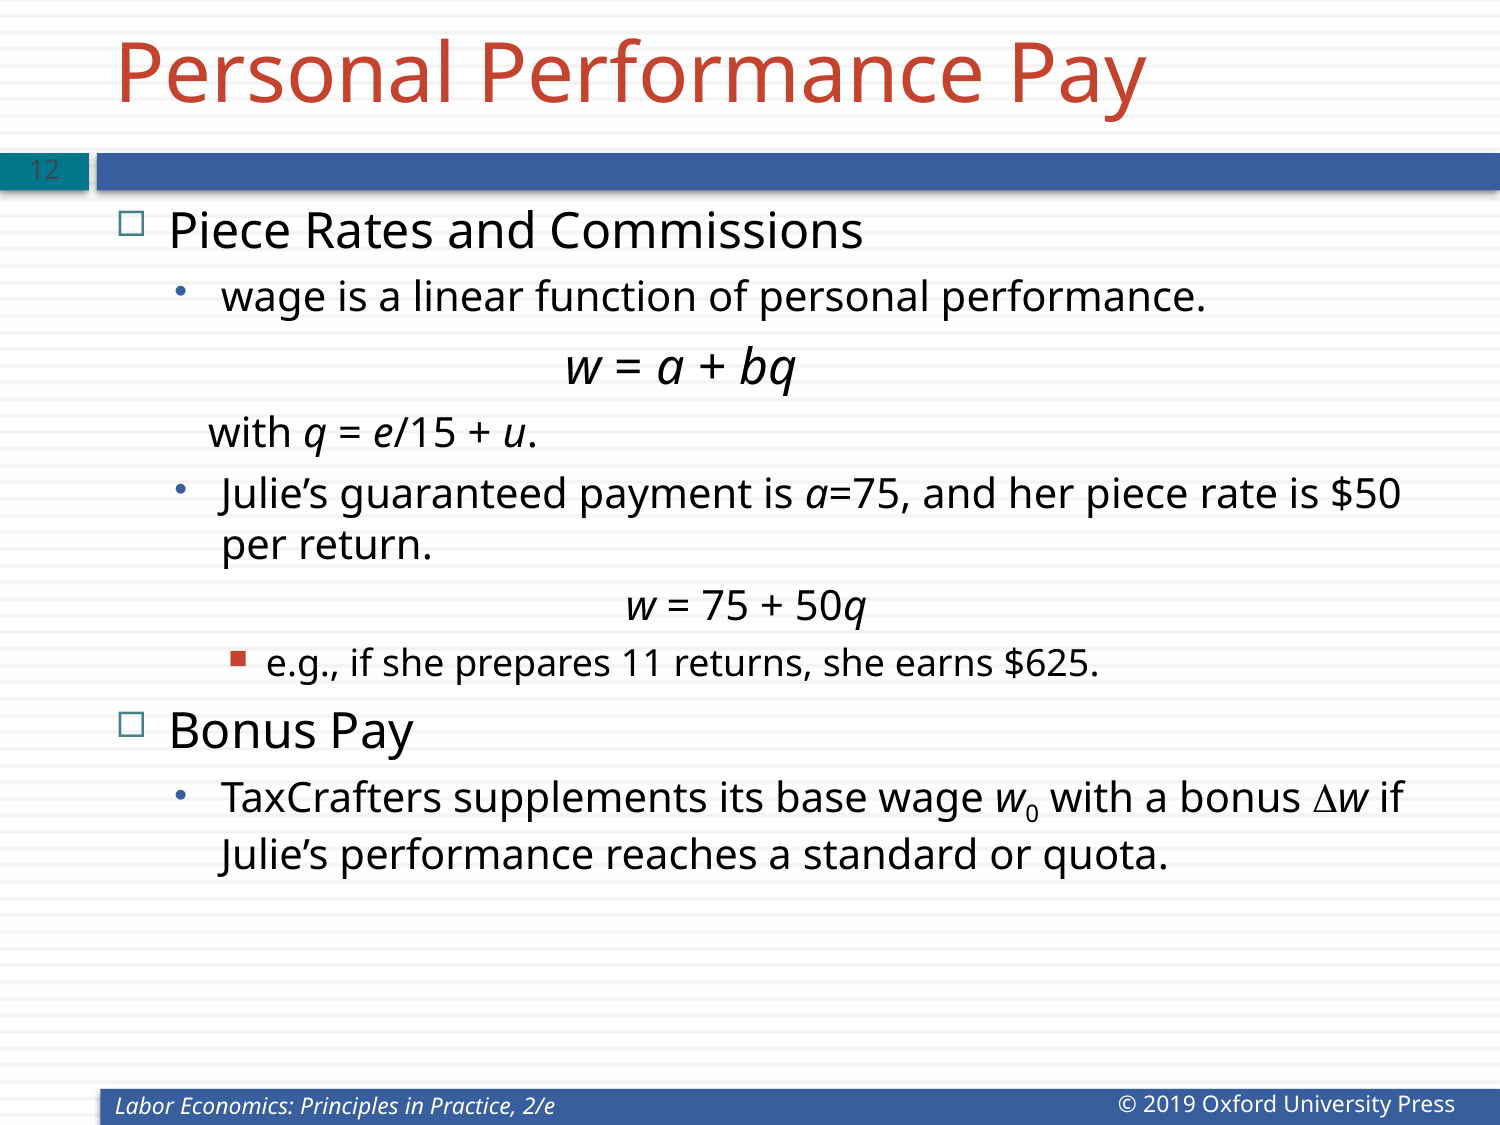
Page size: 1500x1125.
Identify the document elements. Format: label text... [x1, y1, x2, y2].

list Piece Rates and Commissions wage is a linear function of personal performance. w = a + bq with q = e/15 + u. Julie’s guaranteed payment is a=75, and her piece rate is $50 per return. w = 75 + 50q e.g., if she prepares 11 returns, she earns $625. Bonus Pay TaxCrafters supplements its base wage w0 with a bonus Dw if Julie’s performance reaches a standard or quota. [101, 190, 1473, 1084]
title Personal Performance Pay [99, 1, 1472, 136]
slide_number 11 [0, 153, 89, 191]
slide_number Labor Economics: Principles in Practice, 2/e [99, 1090, 745, 1125]
footer © 2019 Oxford University Press [825, 1090, 1471, 1125]
